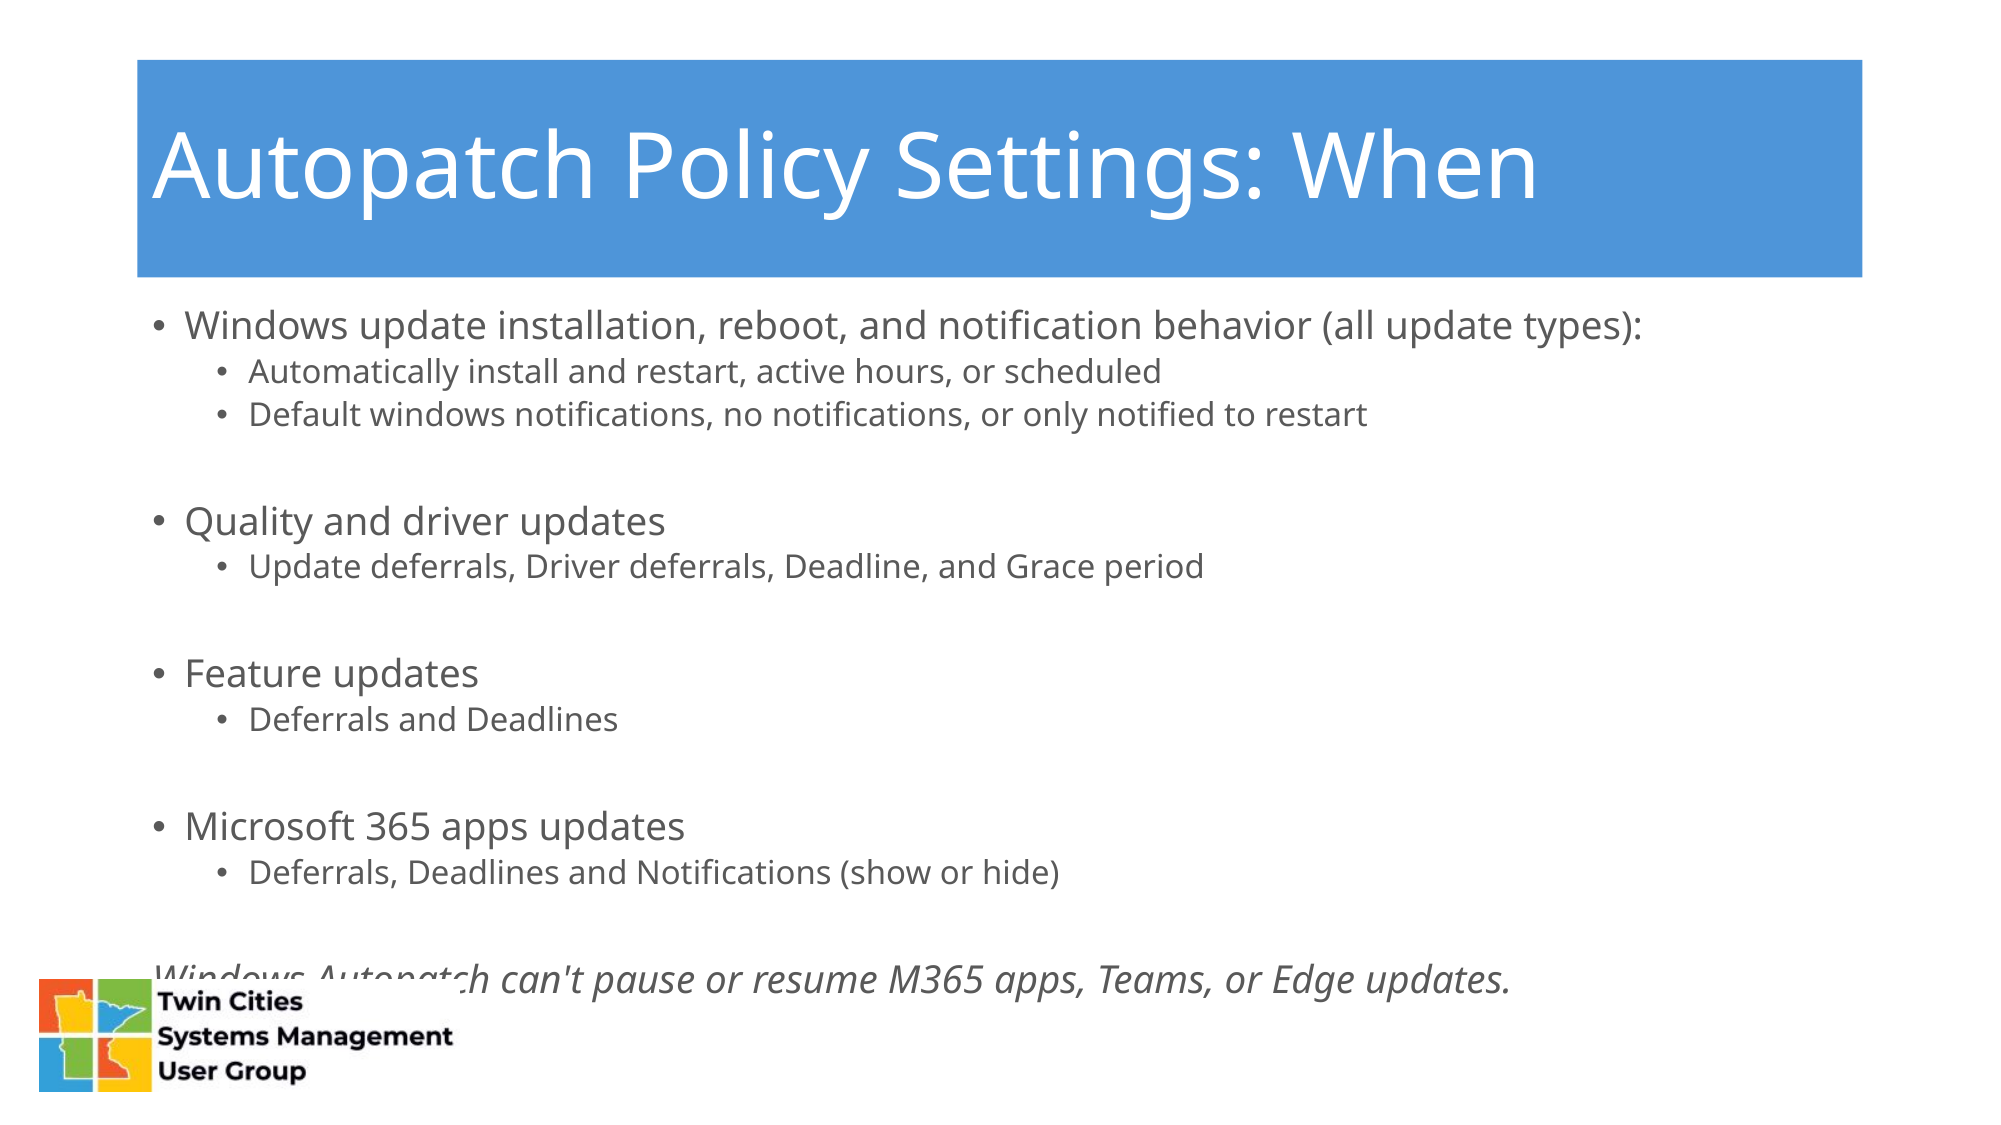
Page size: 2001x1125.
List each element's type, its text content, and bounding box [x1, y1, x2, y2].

picture [38, 978, 461, 1093]
list Windows update installation, reboot, and notification behavior (all update types): Automatically install and restart, active hours, or scheduled Default windows notifications, no notifications, or only notified to restart Quality and driver updates Update deferrals, Driver deferrals, Deadline, and Grace period Feature updates Deferrals and Deadlines Microsoft 365 apps updates Deferrals, Deadlines and Notifications (show or hide) Windows Autopatch can't pause or resume M365 apps, Teams, or Edge updates. [137, 299, 1863, 1014]
title Autopatch Policy Settings: When [137, 59, 1863, 278]
